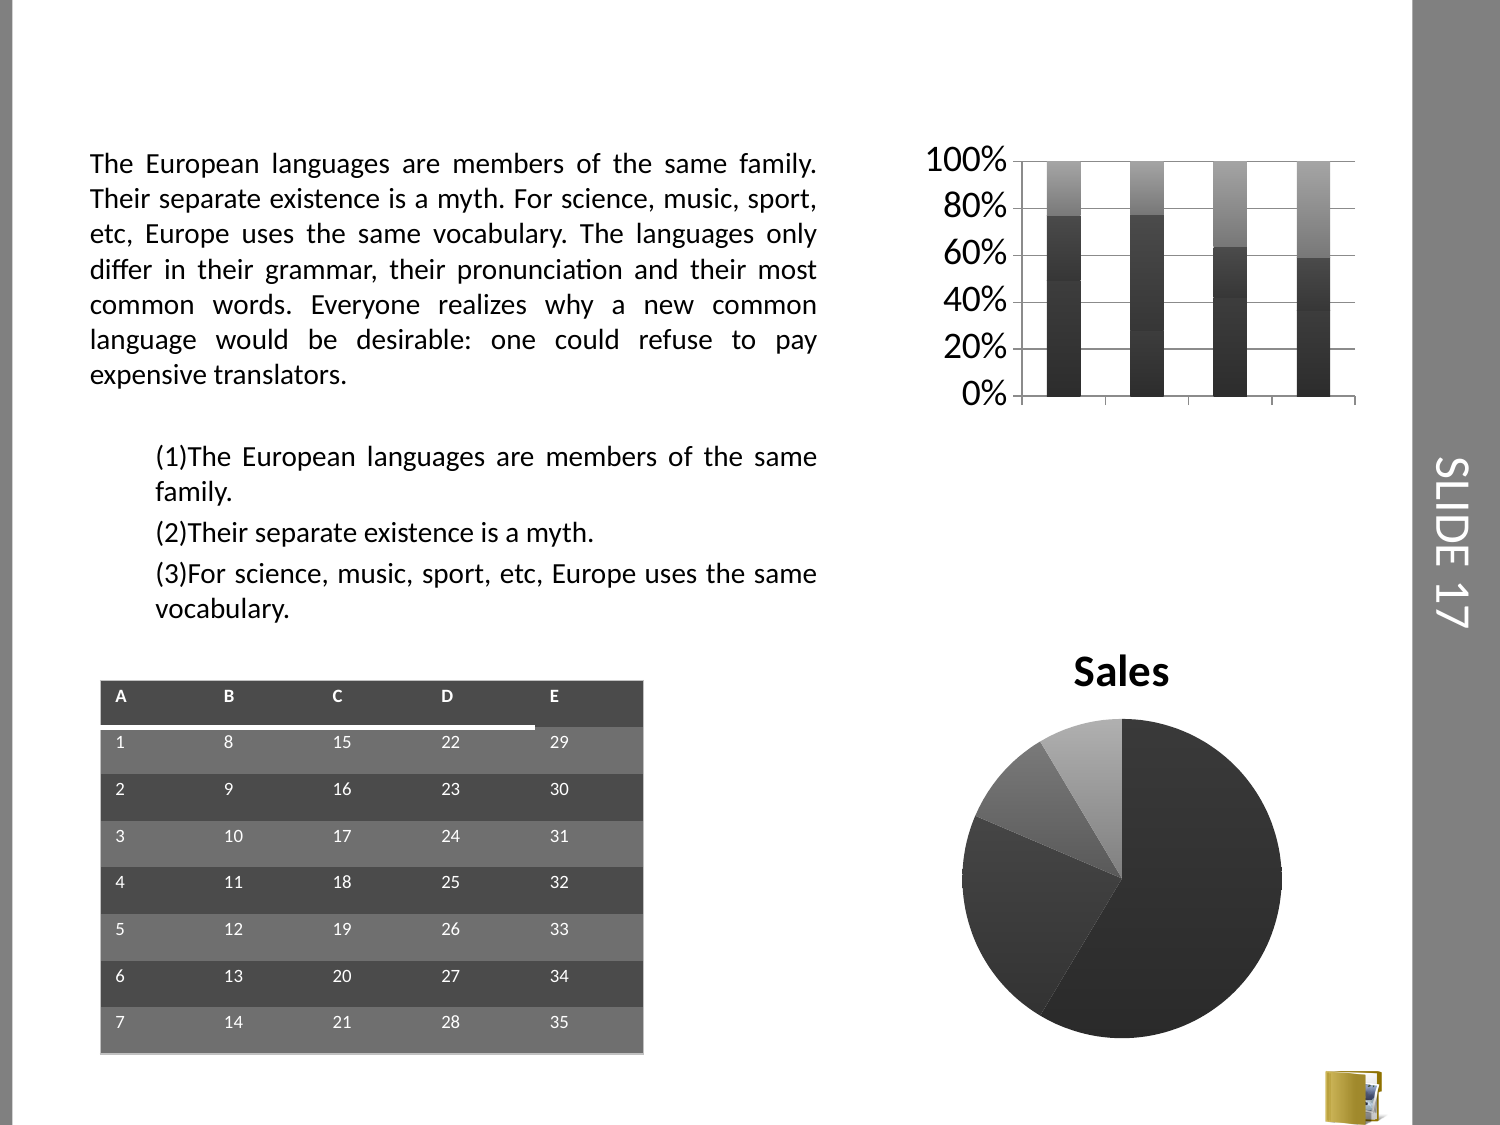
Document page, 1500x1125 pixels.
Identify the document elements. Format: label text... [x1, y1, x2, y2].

table_cell 16 [318, 774, 426, 821]
table_cell 7 [101, 1007, 209, 1053]
table_cell 3 [101, 821, 209, 867]
table_cell 33 [535, 914, 643, 961]
table_cell 6 [101, 961, 209, 1007]
table_cell 5 [101, 914, 209, 961]
table_cell 27 [426, 961, 535, 1007]
table_cell 12 [209, 914, 318, 961]
table_cell 18 [318, 867, 426, 914]
table_cell 21 [318, 1007, 426, 1053]
table_cell 4 [101, 867, 209, 914]
table_cell 29 [535, 727, 643, 774]
list The European languages are members of the same family. Their separate existence is a myth. For science, music, sport, etc, Europe uses the same vocabulary. The languages only differ in their grammar, their pronunciation and their most common words. Everyone realizes why a new common language would be desirable: one could refuse to pay expensive translators. The European languages are members of the same family. Their separate existence is a myth. For science, music, sport, etc, Europe uses the same vocabulary. [75, 137, 833, 1005]
table_cell 10 [209, 821, 318, 867]
table_cell 1 [101, 730, 209, 774]
table_cell 34 [535, 961, 643, 1007]
table_header B [209, 681, 318, 725]
table_header E [535, 681, 643, 727]
table_cell 14 [209, 1007, 318, 1053]
table_cell 24 [426, 821, 535, 867]
picture [1316, 1070, 1389, 1125]
table_header A [101, 681, 209, 725]
table_cell 13 [209, 961, 318, 1007]
table_cell 8 [209, 730, 318, 774]
table_cell 11 [209, 867, 318, 914]
table_header D [426, 681, 535, 725]
table_header C [318, 681, 426, 725]
table_cell 15 [318, 730, 426, 774]
table_cell 17 [318, 821, 426, 867]
table_cell 20 [318, 961, 426, 1007]
table_cell 19 [318, 914, 426, 961]
table_cell 35 [535, 1007, 643, 1053]
chart [915, 136, 1365, 421]
table_cell 28 [426, 1007, 535, 1053]
table_cell 9 [209, 774, 318, 821]
table_cell 22 [426, 730, 535, 774]
chart [856, 621, 1389, 1048]
table_cell 30 [535, 774, 643, 821]
table_cell 25 [426, 867, 535, 914]
table_cell 31 [535, 821, 643, 867]
title Slide 17 [1412, 62, 1500, 1025]
table_cell 32 [535, 867, 643, 914]
table_cell 23 [426, 774, 535, 821]
table_cell 26 [426, 914, 535, 961]
table_cell 2 [101, 774, 209, 821]
